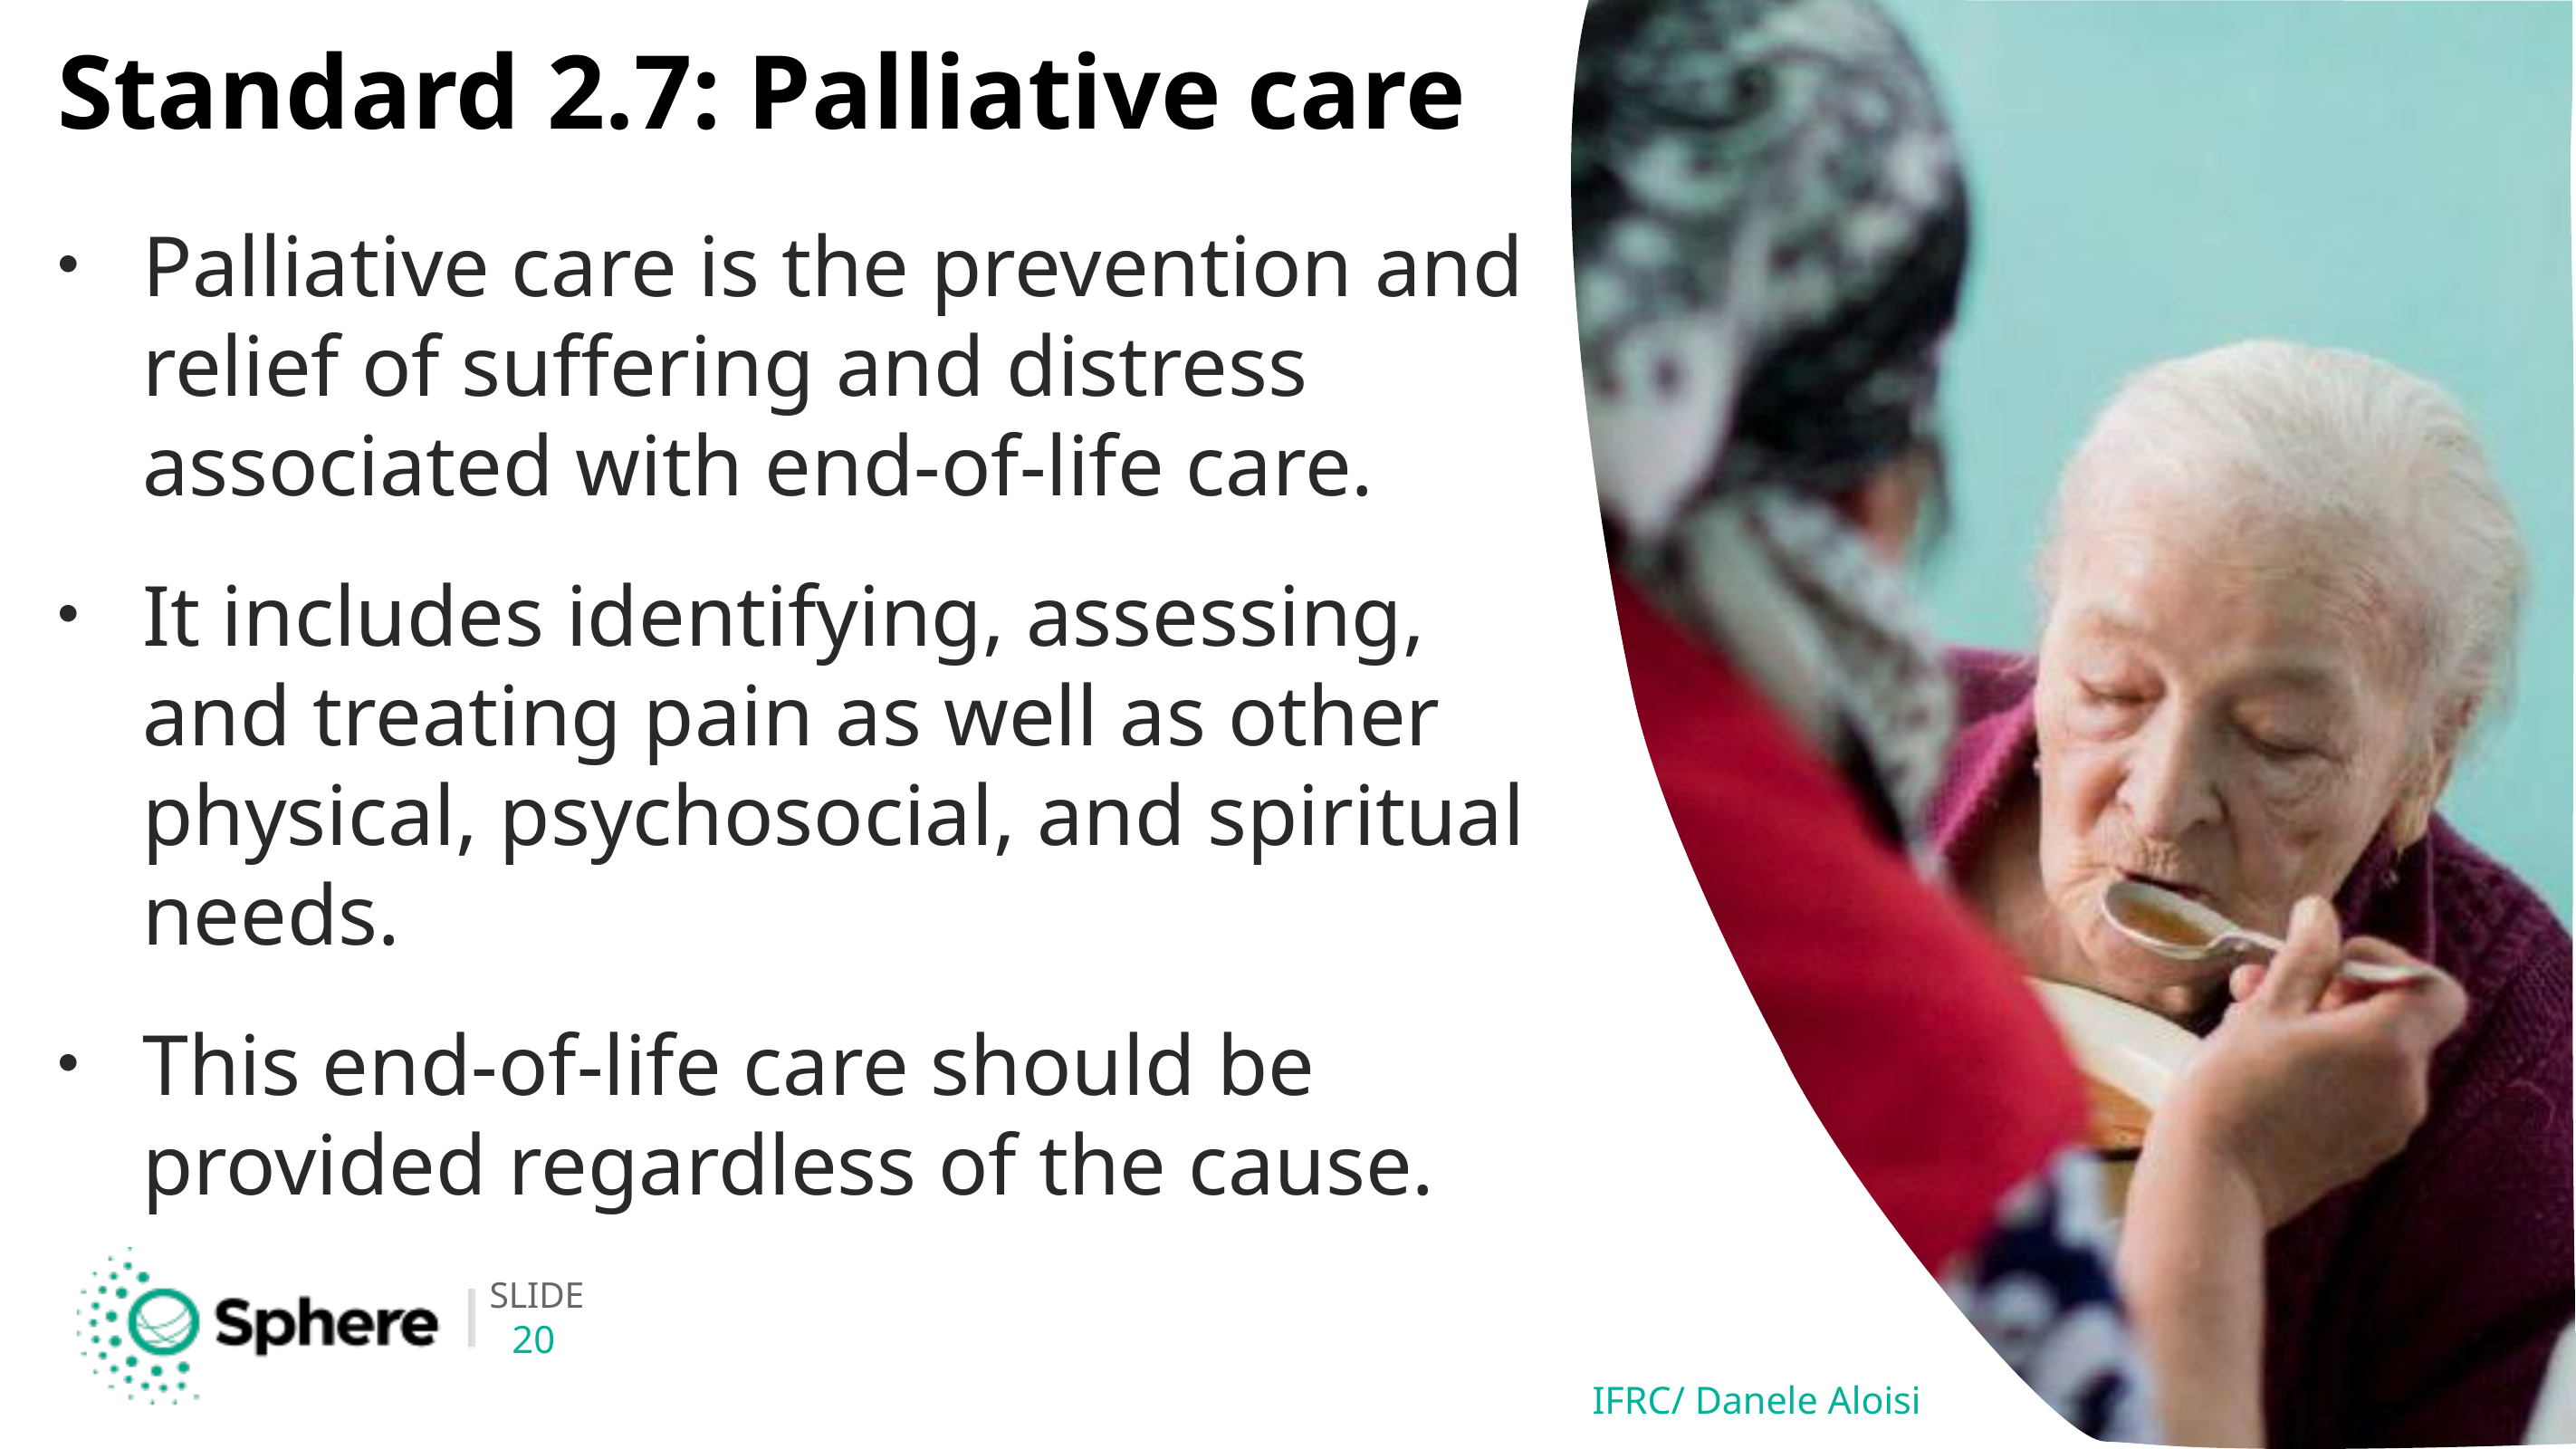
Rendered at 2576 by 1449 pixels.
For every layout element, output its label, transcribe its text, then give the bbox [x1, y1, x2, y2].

list Palliative care is the prevention and relief of suffering and distress associated with end-of-life care. It includes identifying, assessing, and treating pain as well as other physical, psychosocial, and spiritual needs. This end-of-life care should be provided regardless of the cause. [49, 205, 1542, 1248]
picture [77, 1248, 441, 1407]
picture [468, 1289, 479, 1349]
title Standard 2.7: Palliative care [49, 19, 1566, 316]
slide_number 20 [503, 1307, 568, 1369]
picture [1570, 0, 2576, 1449]
